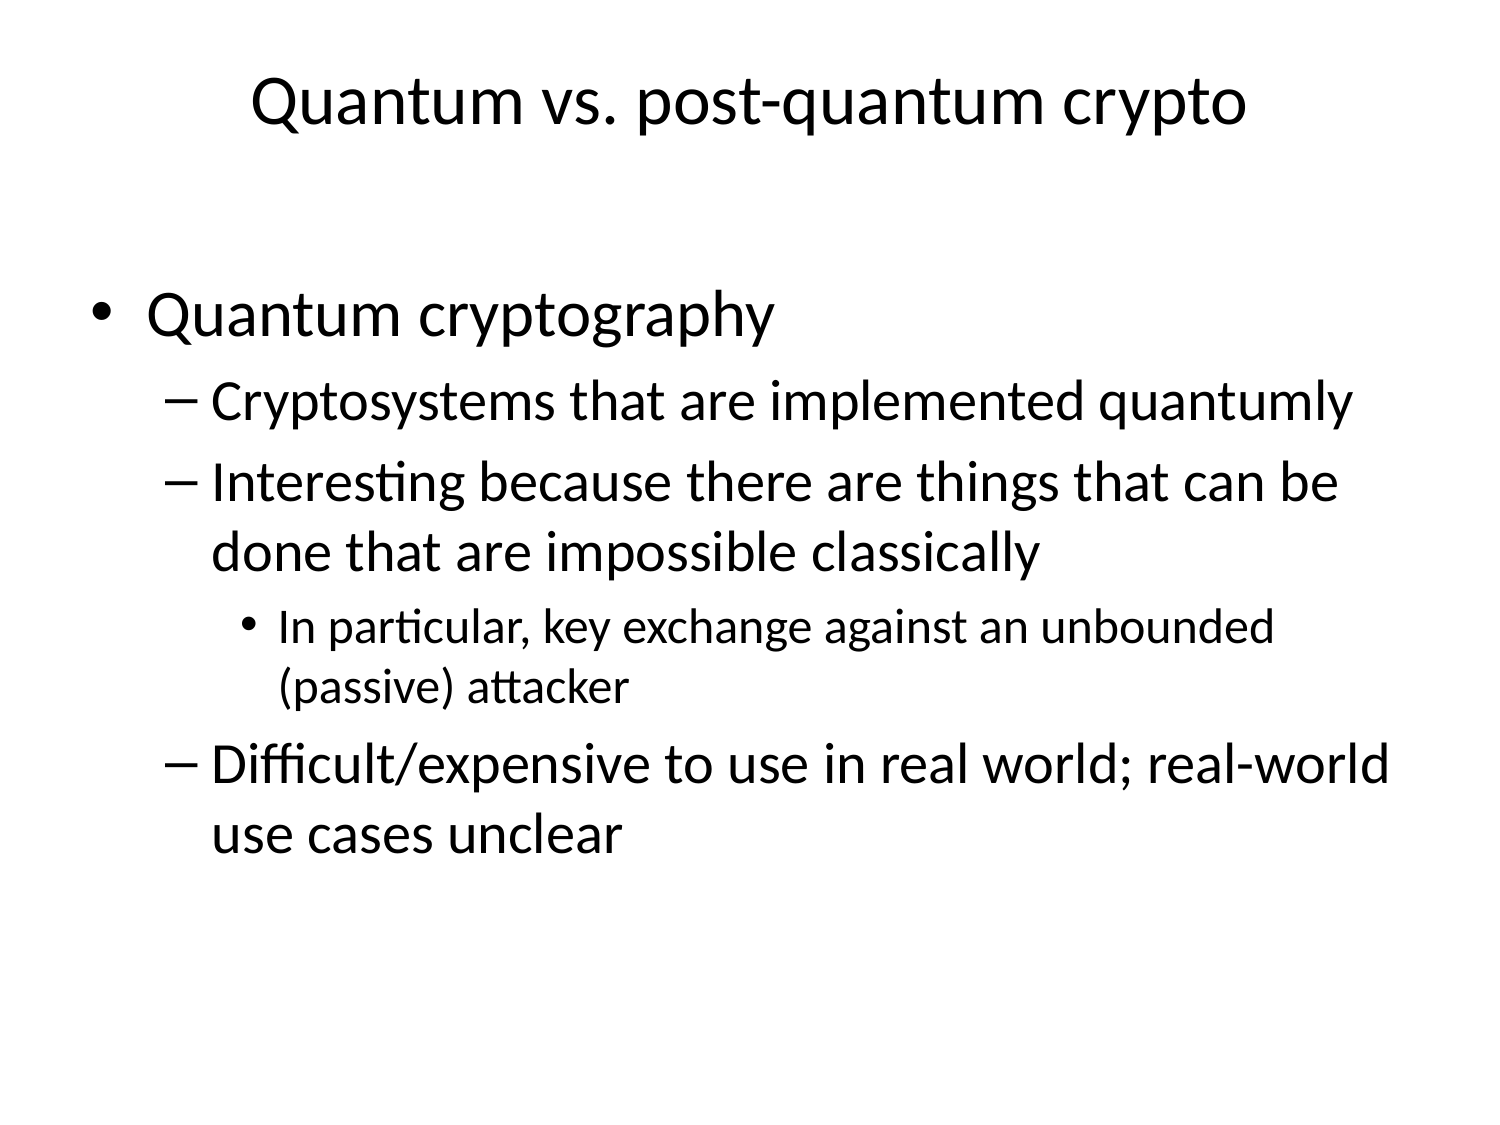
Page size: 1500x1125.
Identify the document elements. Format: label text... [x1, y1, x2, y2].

list Quantum cryptography Cryptosystems that are implemented quantumly Interesting because there are things that can be done that are impossible classically In particular, key exchange against an unbounded (passive) attacker Difficult/expensive to use in real world; real-world use cases unclear [75, 262, 1425, 1005]
title Quantum vs. post-quantum crypto [75, 45, 1425, 233]
